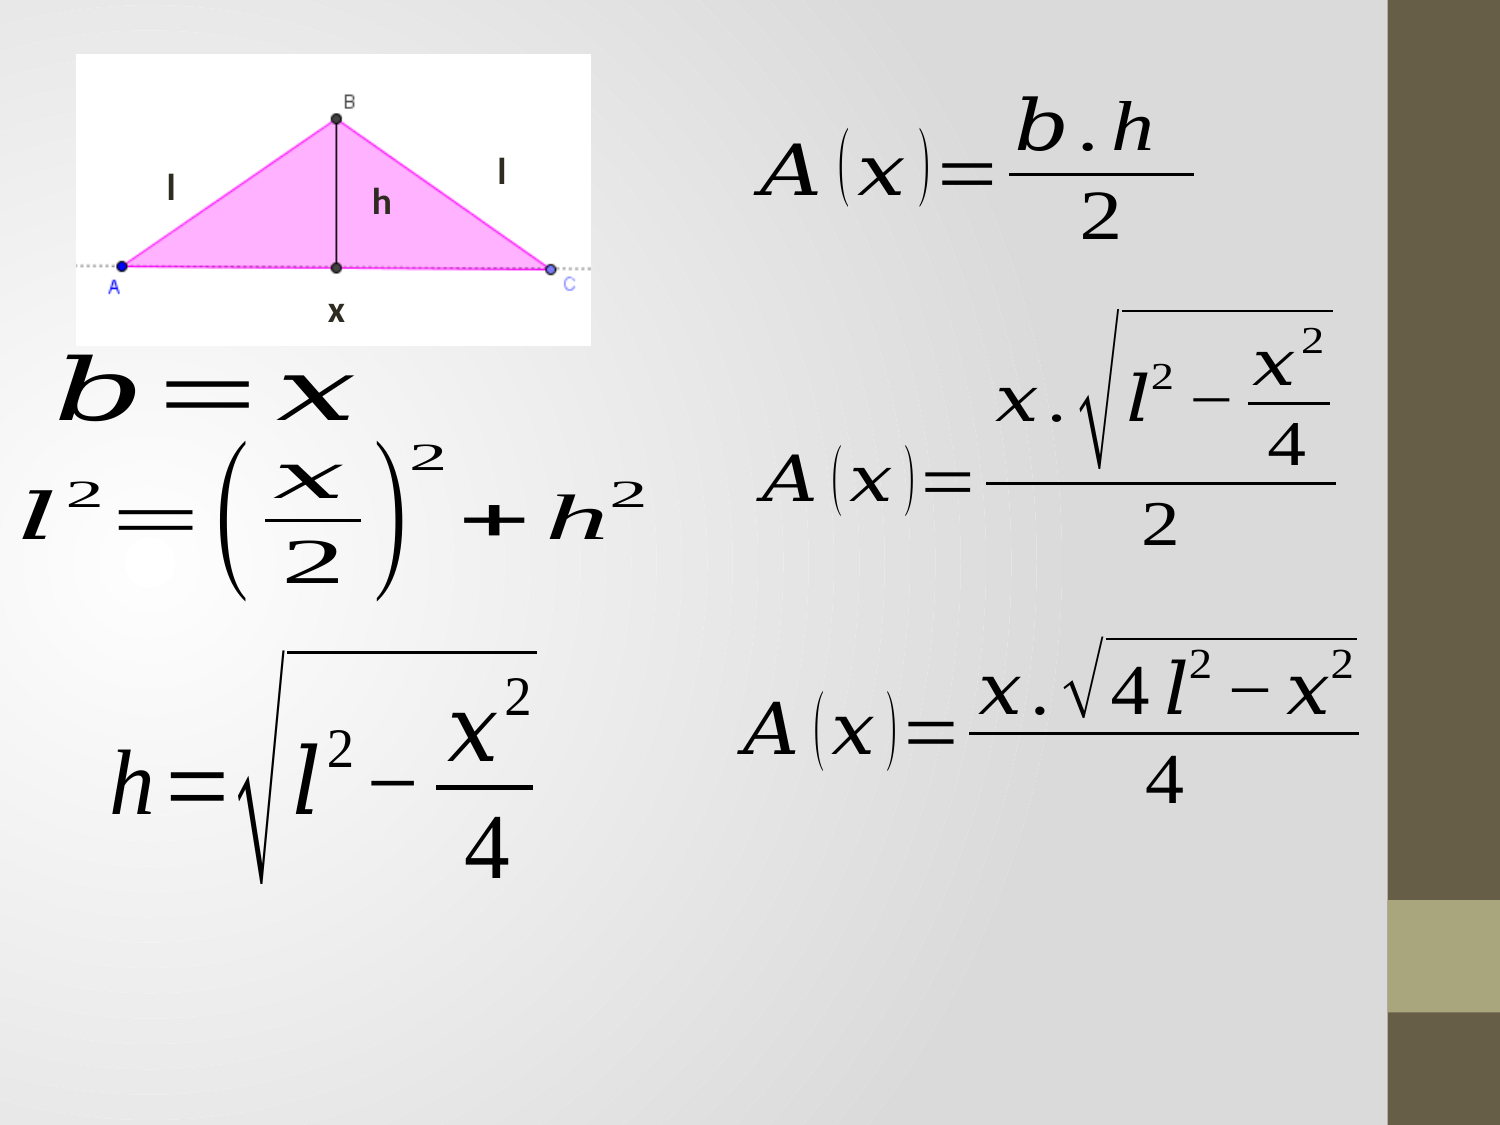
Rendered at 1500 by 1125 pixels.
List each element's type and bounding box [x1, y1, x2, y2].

picture [76, 54, 592, 346]
